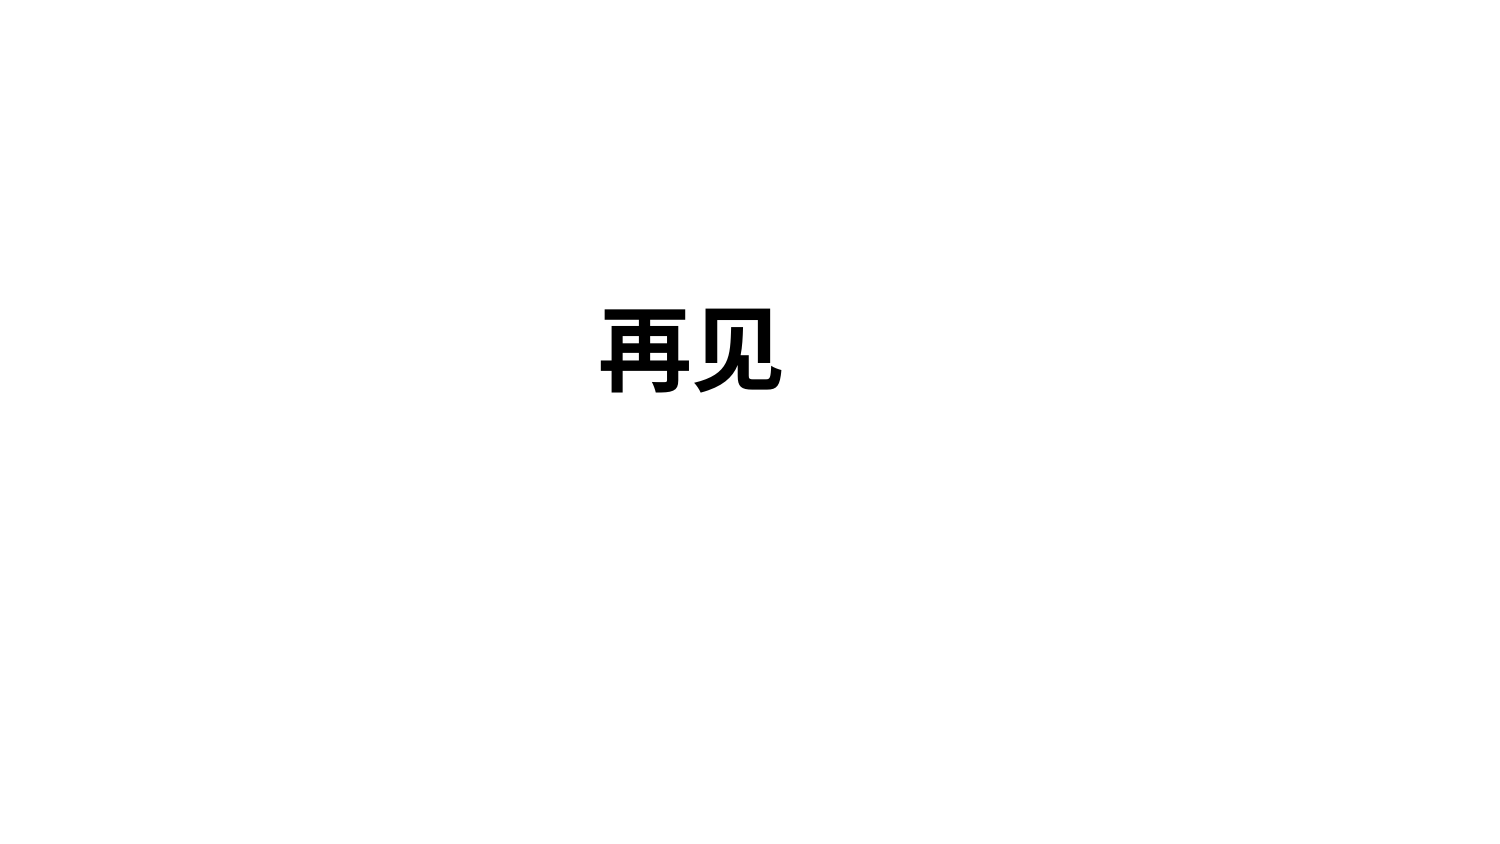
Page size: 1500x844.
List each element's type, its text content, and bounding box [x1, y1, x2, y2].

text_box 再见 [272, 267, 1112, 427]
